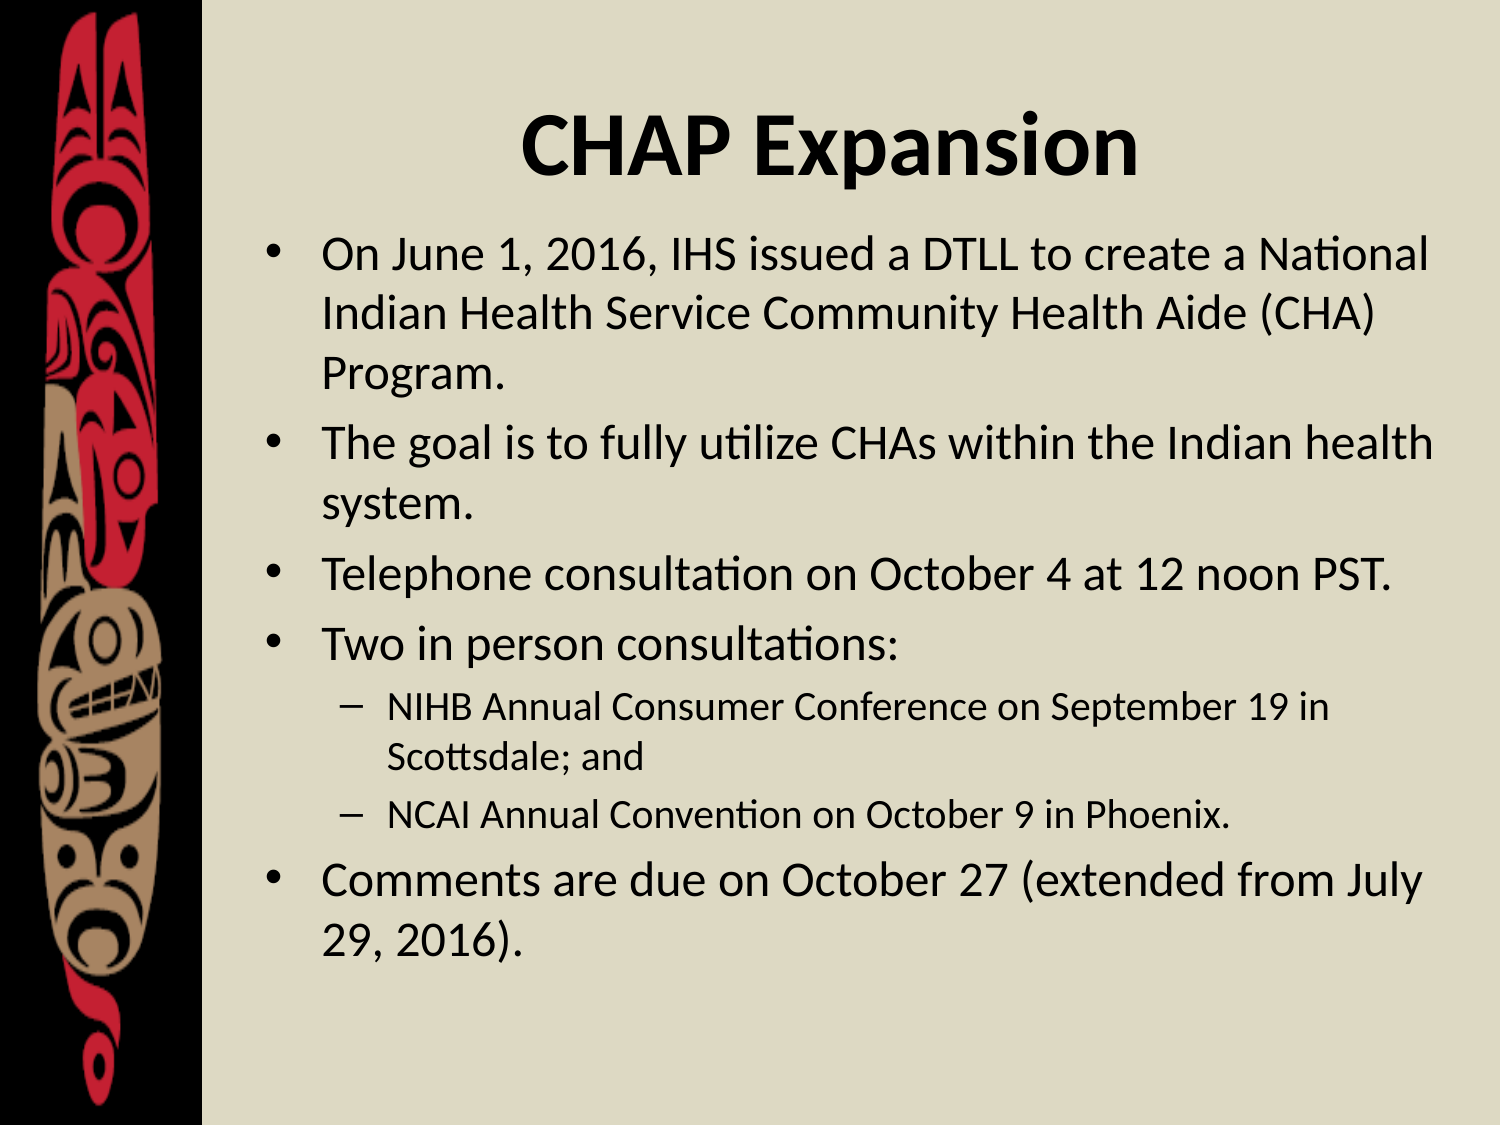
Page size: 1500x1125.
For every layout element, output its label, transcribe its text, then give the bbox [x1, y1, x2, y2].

title CHAP Expansion [237, 45, 1425, 233]
list On June 1, 2016, IHS issued a DTLL to create a National Indian Health Service Community Health Aide (CHA) Program. The goal is to fully utilize CHAs within the Indian health system. Telephone consultation on October 4 at 12 noon PST. Two in person consultations: NIHB Annual Consumer Conference on September 19 in Scottsdale; and NCAI Annual Convention on October 9 in Phoenix. Comments are due on October 27 (extended from July 29, 2016). [249, 212, 1463, 1075]
picture [0, 0, 202, 1125]
